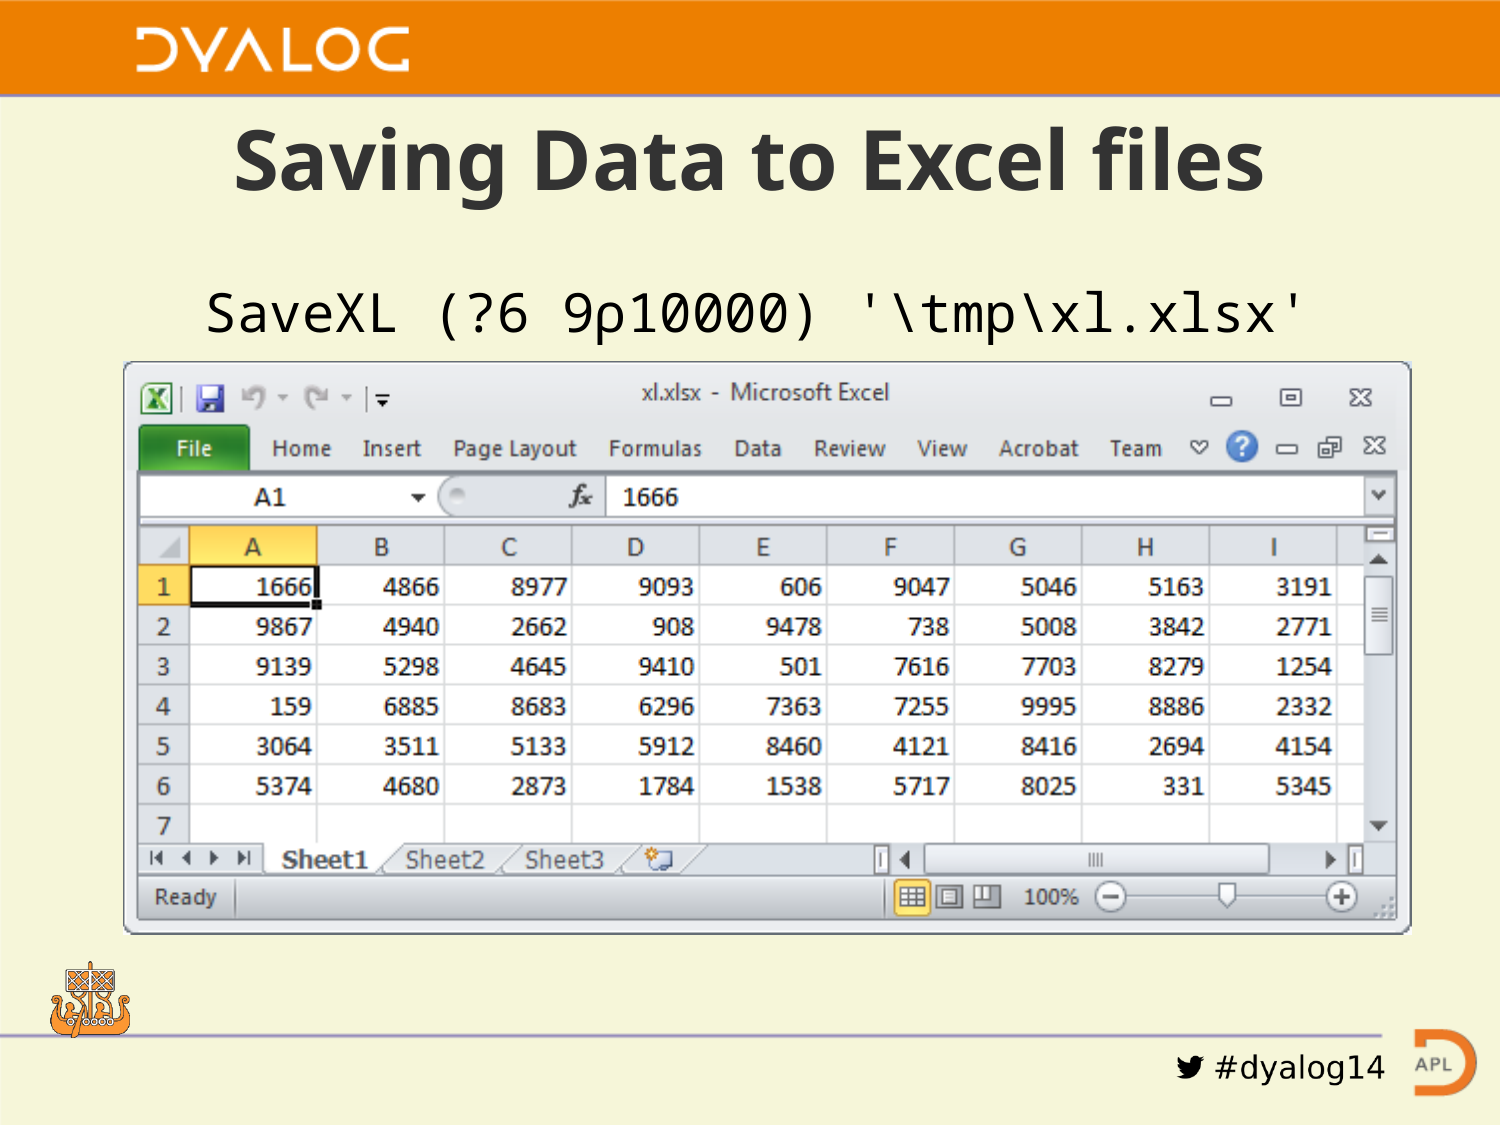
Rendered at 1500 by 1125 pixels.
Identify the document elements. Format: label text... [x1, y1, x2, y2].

subtitle SaveXL (?6 9⍴10000) '\tmp\xl.xlsx' [100, 270, 1412, 906]
title Saving Data to Excel files [112, 99, 1388, 268]
picture [0, 0, 1500, 1125]
